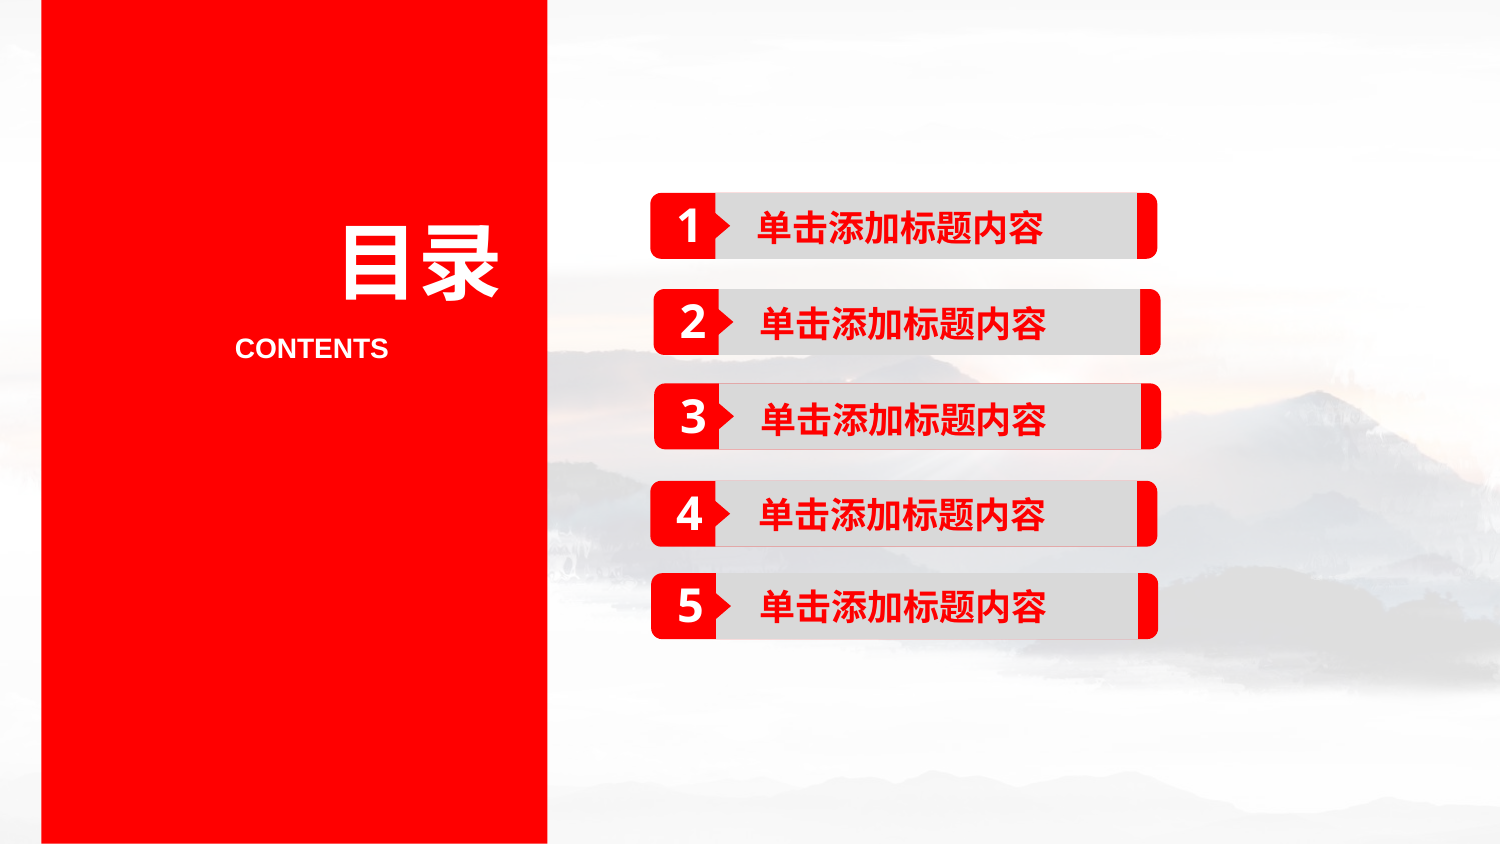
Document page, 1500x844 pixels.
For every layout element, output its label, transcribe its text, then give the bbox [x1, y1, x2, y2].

text_box 目录 [308, 201, 529, 318]
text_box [650, 188, 1158, 261]
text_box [650, 475, 1176, 549]
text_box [653, 284, 1161, 357]
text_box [653, 378, 1162, 451]
text_box [39, 0, 549, 844]
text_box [650, 568, 1159, 641]
text_box CONTENTS [220, 323, 520, 372]
